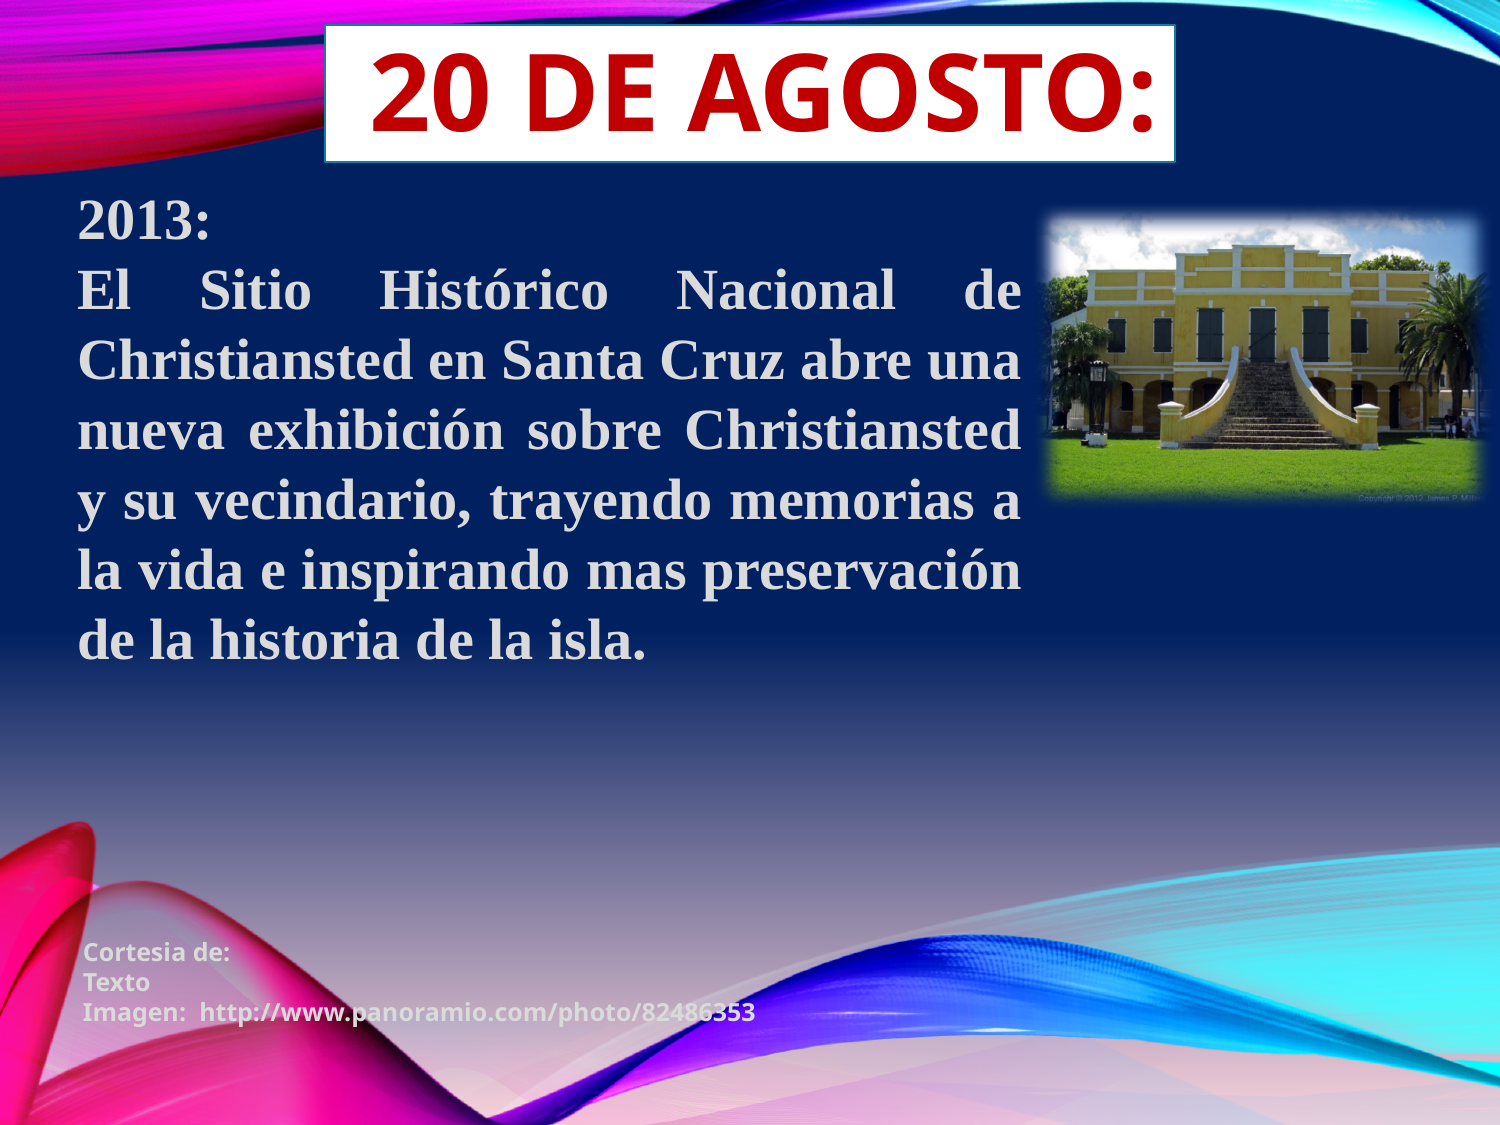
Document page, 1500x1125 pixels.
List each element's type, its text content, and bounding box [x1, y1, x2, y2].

picture [0, 0, 1500, 178]
picture [0, 819, 1500, 1125]
text_box Cortesia de: Texto Imagen: http://www.panoramio.com/photo/82486353 [68, 928, 1294, 1034]
text_box 2013: El Sitio Histórico Nacional de Christiansted en Santa Cruz abre una nueva exhibición sobre Christiansted y su vecindario, trayendo memorias a la vida e inspirando mas preservación de la historia de la isla. [62, 173, 1038, 819]
title 20 DE AGOSTO: [324, 24, 1176, 163]
picture [1032, 201, 1496, 512]
